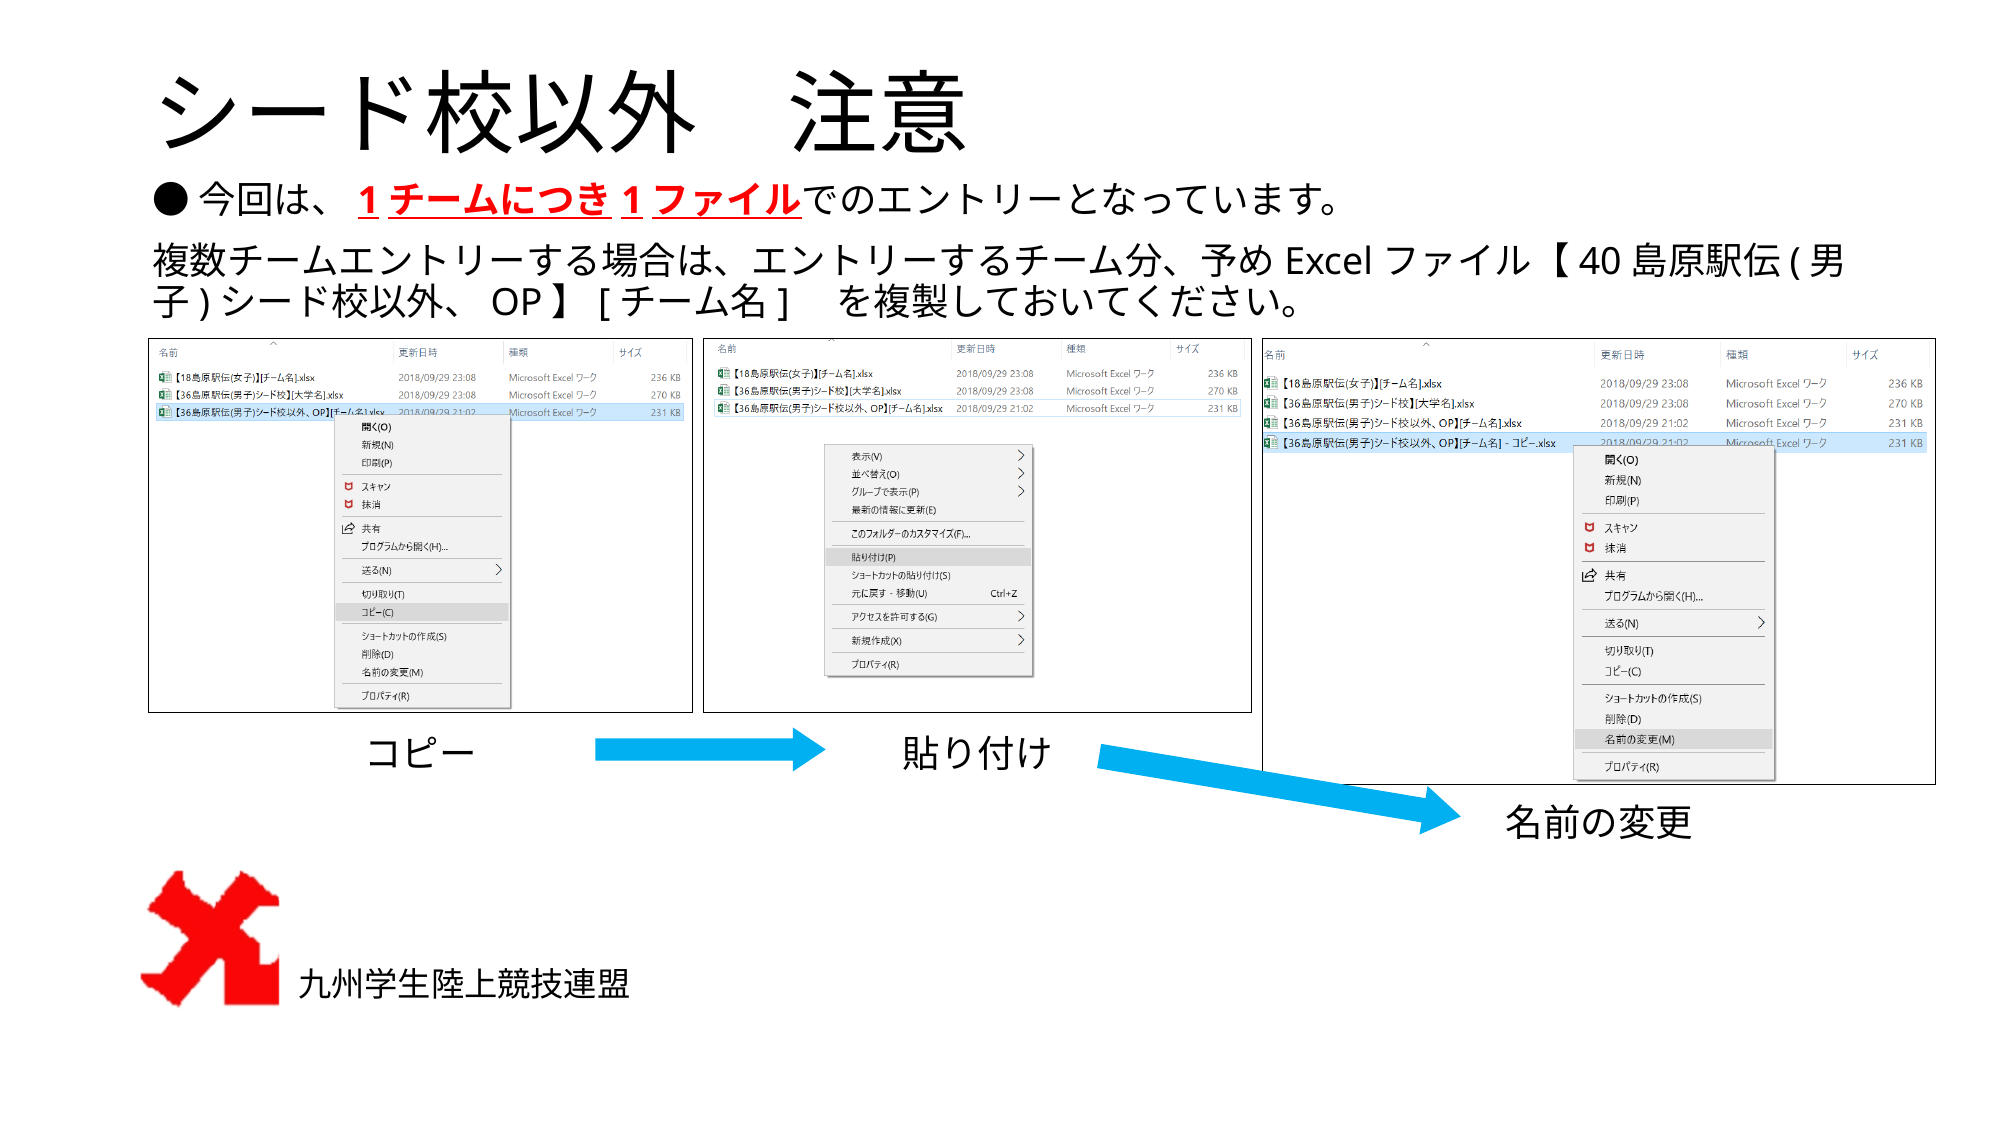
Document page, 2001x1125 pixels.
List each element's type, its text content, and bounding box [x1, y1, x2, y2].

text_box [1095, 742, 1463, 837]
text_box 貼り付け [825, 727, 1130, 797]
text_box [594, 725, 828, 774]
text_box 名前の変更 [1447, 796, 1752, 866]
list ●今回は、1チームにつき1ファイルでのエントリーとなっています。 複数チームエントリーする場合は、エントリーするチーム分、予めExcelファイル【40島原駅伝(男子)シード校以外、OP】[チーム名] を複製しておいてください。 [137, 173, 1863, 339]
picture [703, 338, 1252, 713]
text_box コピー [268, 727, 573, 797]
picture [137, 863, 284, 1014]
picture [148, 338, 693, 713]
picture [1262, 338, 1936, 785]
title シード校以外 注意 [137, 59, 1863, 173]
